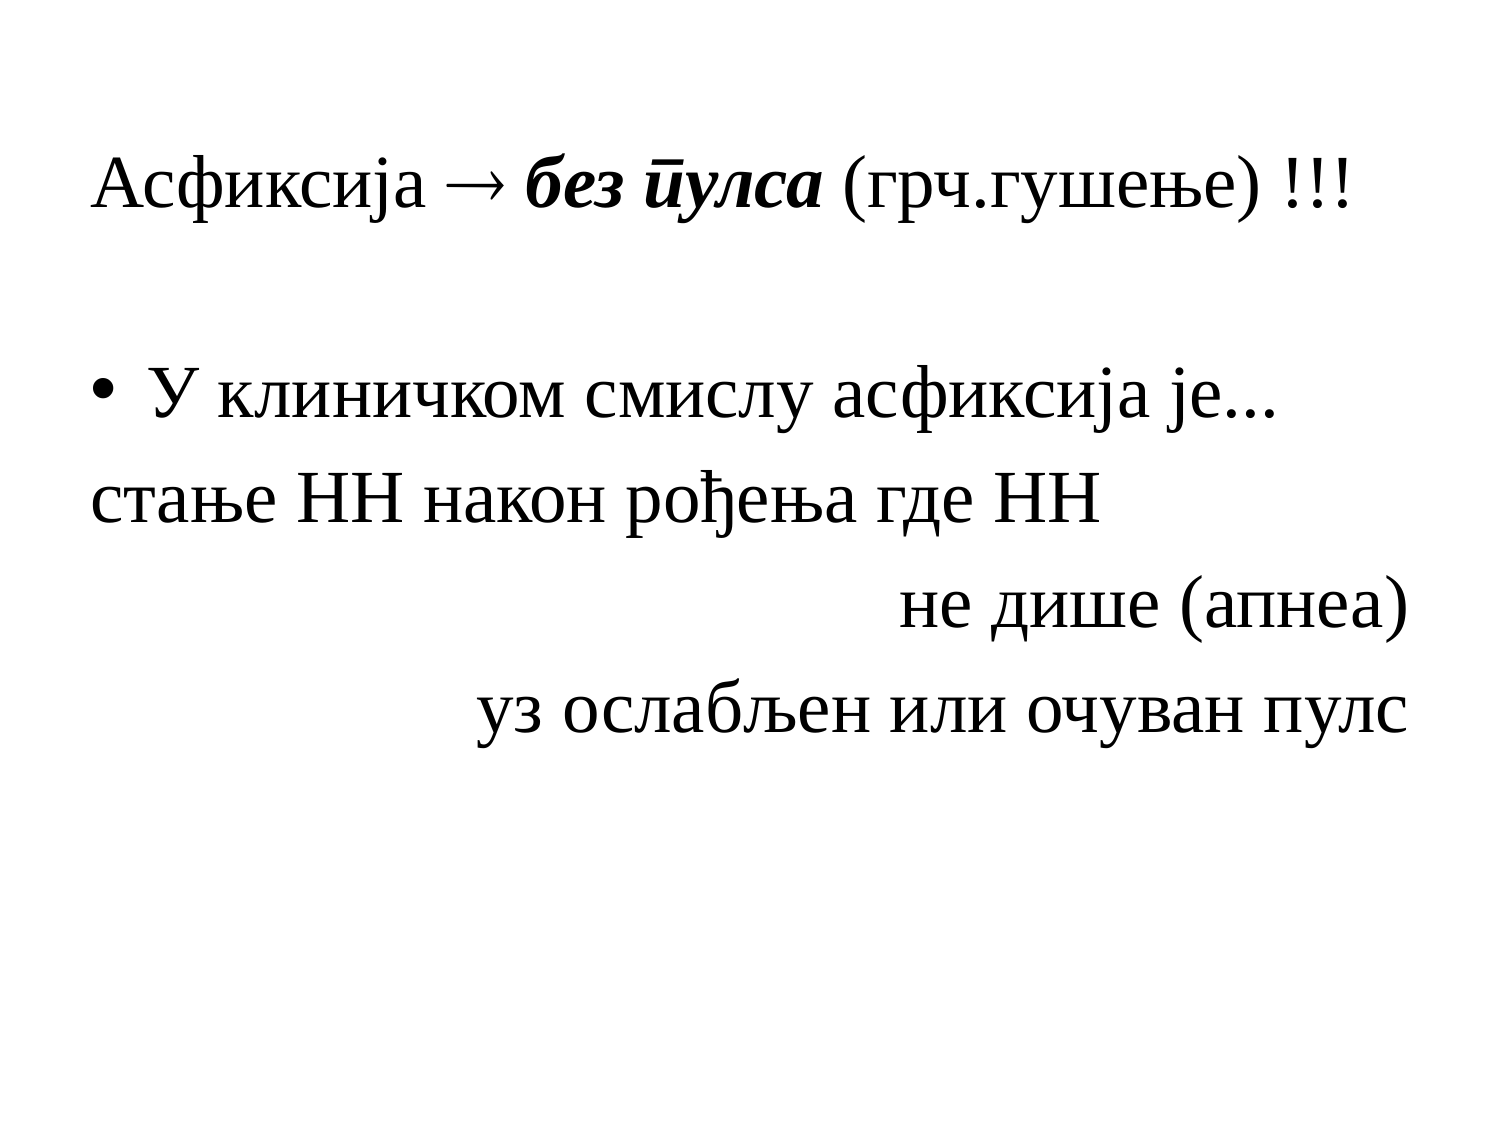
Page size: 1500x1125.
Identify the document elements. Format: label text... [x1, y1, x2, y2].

list Асфиксија  без пулса (грч.гушење) !!! У клиничком смислу асфиксија је... стање НН након рођења где НН не дише (апнеа) уз ослабљен или очуван пулс [75, 125, 1425, 868]
